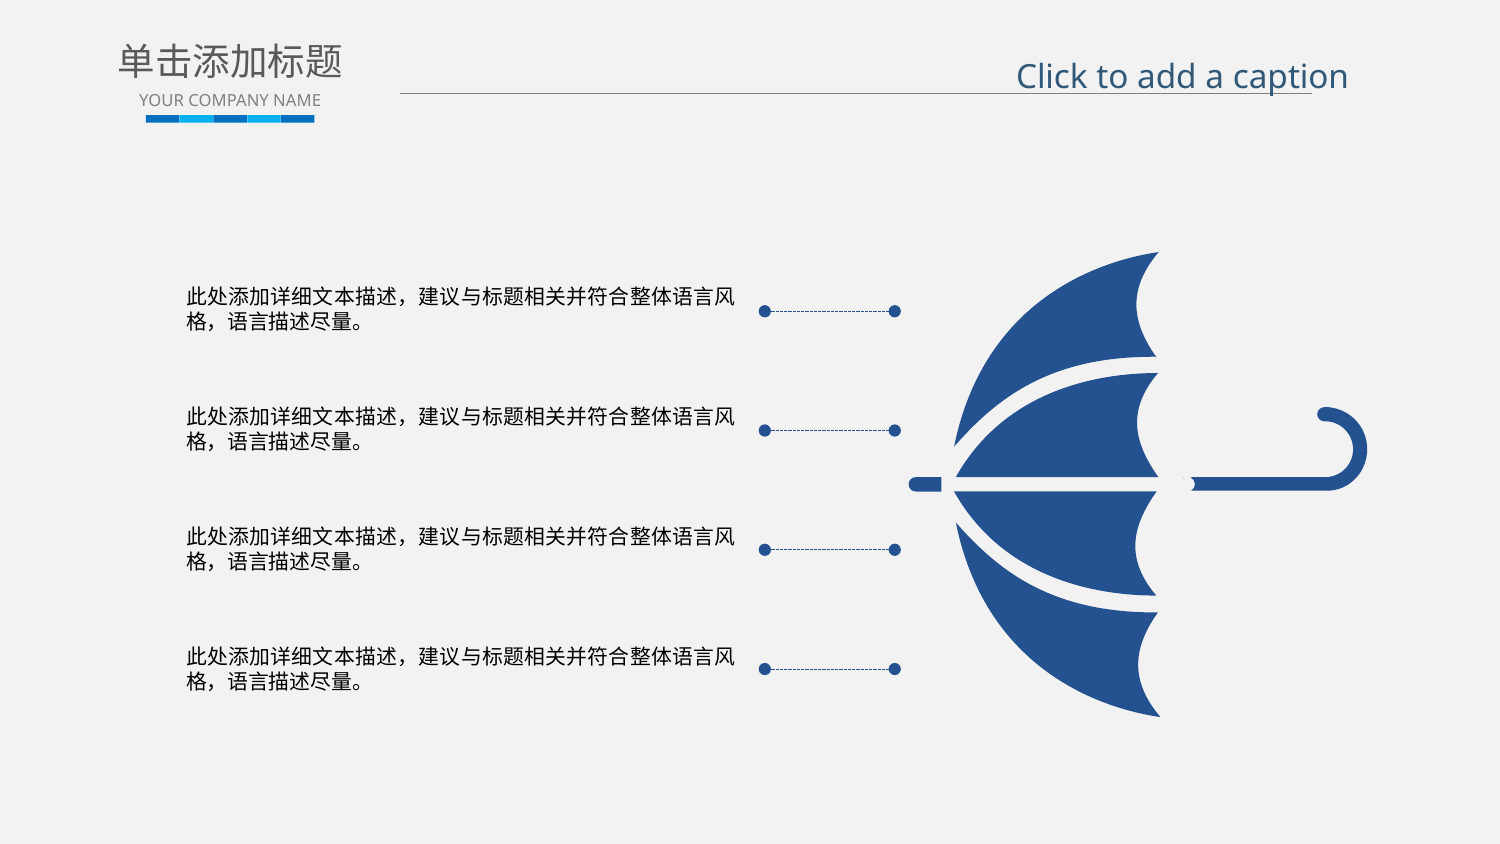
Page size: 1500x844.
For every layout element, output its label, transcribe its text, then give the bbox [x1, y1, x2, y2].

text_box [85, 32, 375, 123]
text_box Click to add a caption [1000, 46, 1425, 103]
text_box 此处添加详细文本描述，建议与标题相关并符合整体语言风格，语言描述尽量。 [171, 636, 750, 701]
text_box 此处添加详细文本描述，建议与标题相关并符合整体语言风格，语言描述尽量。 [171, 516, 750, 581]
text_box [908, 251, 1368, 718]
text_box 此处添加详细文本描述，建议与标题相关并符合整体语言风格，语言描述尽量。 [171, 396, 750, 461]
text_box 此处添加详细文本描述，建议与标题相关并符合整体语言风格，语言描述尽量。 [171, 275, 750, 341]
